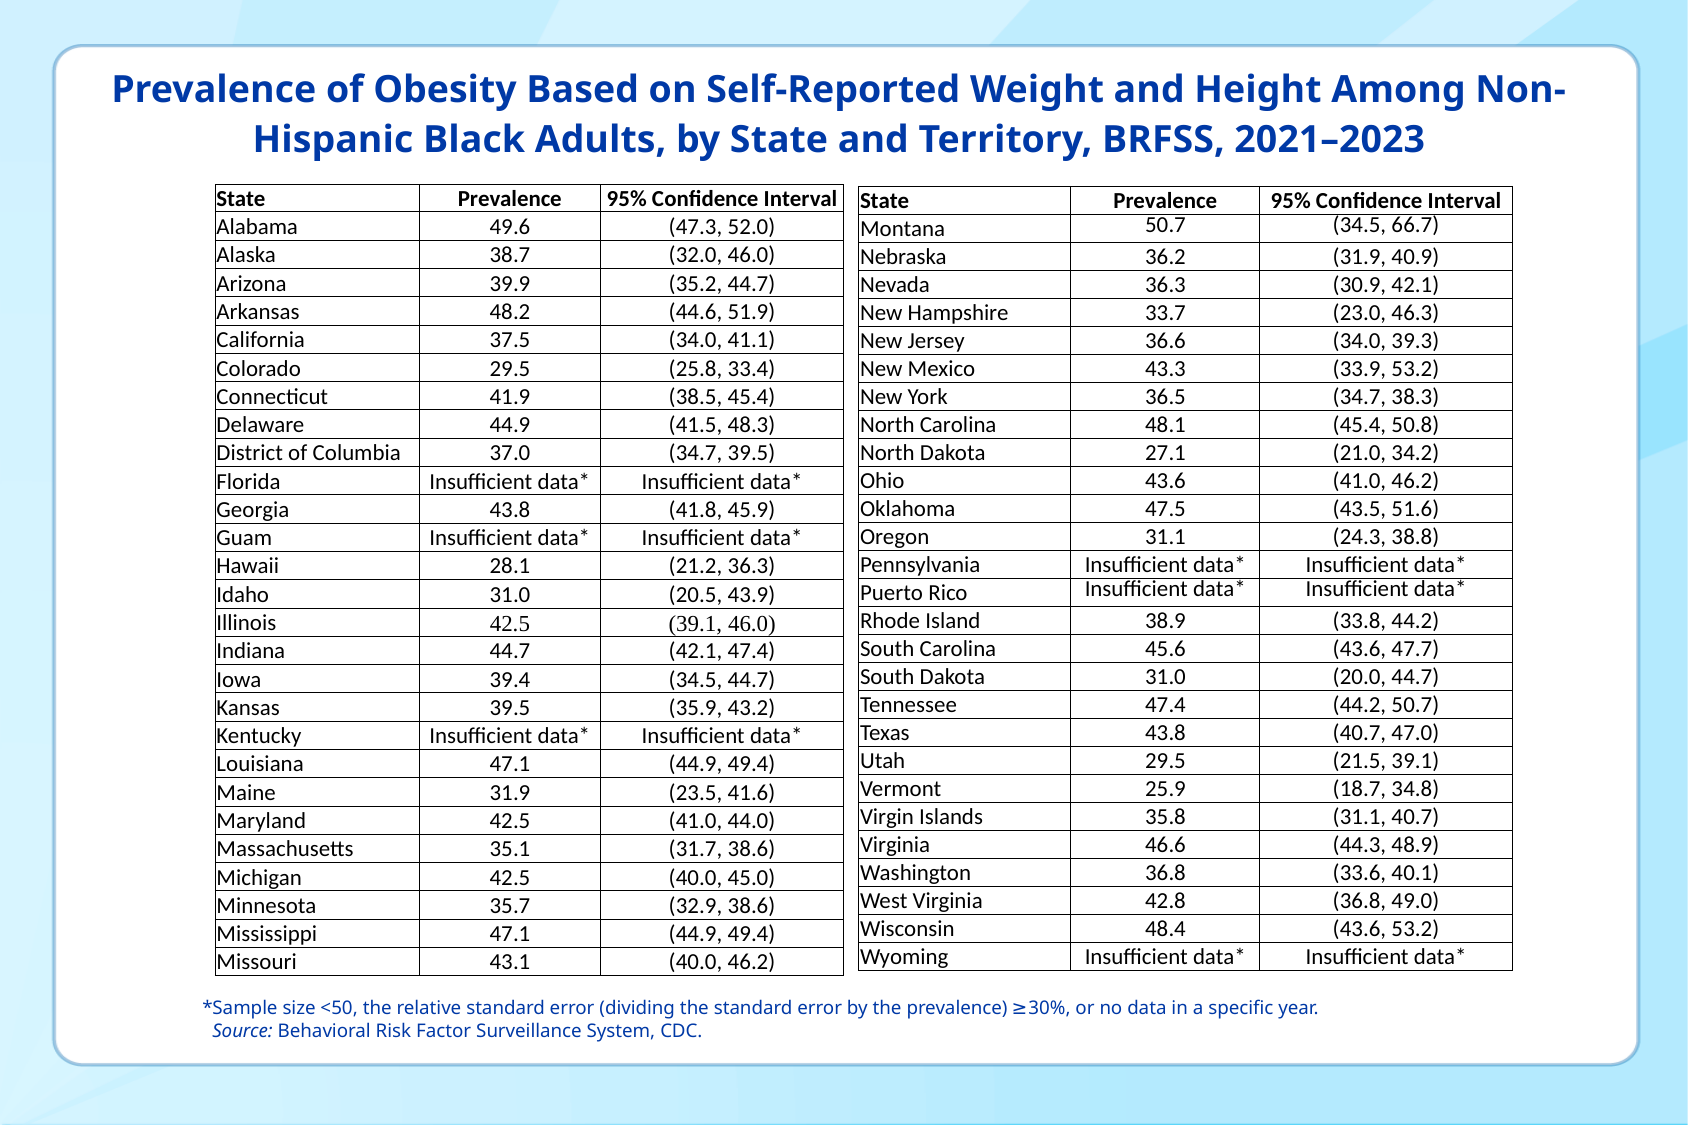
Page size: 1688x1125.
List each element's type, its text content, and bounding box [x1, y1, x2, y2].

table_cell New Jersey [859, 327, 1070, 354]
table_cell (41.5, 48.3) [601, 410, 843, 438]
table_cell California [216, 326, 419, 353]
table_cell 29.5 [420, 354, 600, 381]
table_cell (41.0, 44.0) [601, 807, 843, 834]
table_cell Utah [859, 747, 1070, 774]
table_cell Oregon [859, 523, 1070, 550]
table_cell Kentucky [216, 722, 419, 749]
table_cell District of Columbia [216, 439, 419, 466]
table_cell Iowa [216, 665, 419, 692]
table_cell Maryland [216, 807, 419, 834]
table_cell 29.5 [1071, 747, 1259, 774]
table_cell Delaware [216, 410, 419, 438]
table_header 95% Confidence Interval [1260, 187, 1512, 214]
table_cell (18.7, 34.8) [1260, 775, 1512, 802]
table_cell (20.5, 43.9) [601, 580, 843, 608]
table_cell (45.4, 50.8) [1260, 411, 1512, 438]
table_cell Idaho [216, 580, 419, 608]
table_cell Missouri [216, 948, 419, 975]
table_cell 42.8 [1071, 887, 1259, 914]
table_cell (25.8, 33.4) [601, 354, 843, 381]
table_cell 48.1 [1071, 411, 1259, 438]
table_cell 39.9 [420, 269, 600, 296]
table_cell (31.7, 38.6) [601, 835, 843, 862]
table_cell 31.0 [420, 580, 600, 608]
table_cell Massachusetts [216, 835, 419, 862]
table_cell 36.2 [1071, 243, 1259, 270]
table_cell 45.6 [1071, 635, 1259, 662]
table_cell (23.5, 41.6) [601, 778, 843, 806]
table_cell 37.5 [420, 326, 600, 353]
table_cell Hawaii [216, 552, 419, 579]
table_cell (21.2, 36.3) [601, 552, 843, 579]
table_cell 37.0 [420, 439, 600, 466]
table_cell Wisconsin [859, 915, 1070, 942]
table_cell 31.0 [1071, 663, 1259, 690]
table_cell (35.2, 44.7) [601, 269, 843, 296]
table_cell Wyoming [859, 943, 1070, 970]
table_cell 43.1 [420, 948, 600, 975]
table_cell (36.8, 49.0) [1260, 887, 1512, 914]
table_cell Nebraska [859, 243, 1070, 270]
table_cell Florida [216, 467, 419, 494]
table_cell (34.5, 66.7) [1260, 215, 1512, 242]
table_cell (24.3, 38.8) [1260, 523, 1512, 550]
table_cell New York [859, 383, 1070, 410]
table_cell Insufficient data* [1260, 579, 1512, 606]
table_cell Oklahoma [859, 495, 1070, 522]
table_cell (33.9, 53.2) [1260, 355, 1512, 382]
table_cell West Virginia [859, 887, 1070, 914]
table_cell (30.9, 42.1) [1260, 271, 1512, 298]
table_cell Insufficient data* [1260, 943, 1512, 970]
table_cell Maine [216, 778, 419, 806]
table_cell (44.3, 48.9) [1260, 831, 1512, 858]
table_cell 43.6 [1071, 467, 1259, 494]
table_cell (47.3, 52.0) [601, 212, 843, 240]
table_cell (44.6, 51.9) [601, 297, 843, 325]
table_header 95% Confidence Interval [601, 185, 843, 211]
table_cell 47.1 [420, 920, 600, 947]
table_cell (44.9, 49.4) [601, 750, 843, 777]
table_cell Connecticut [216, 382, 419, 409]
picture [0, 0, 1688, 1125]
table_cell 35.1 [420, 835, 600, 862]
table_cell (40.0, 45.0) [601, 863, 843, 890]
table_cell 42.5 [420, 863, 600, 890]
table_cell Georgia [216, 495, 419, 523]
table_cell Insufficient data* [1071, 579, 1259, 606]
table_cell Illinois [216, 609, 419, 636]
table_cell Kansas [216, 693, 419, 721]
table_cell South Dakota [859, 663, 1070, 690]
table_cell 44.9 [420, 410, 600, 438]
table_cell Insufficient data* [420, 467, 600, 494]
table_cell Guam [216, 524, 419, 551]
table_cell North Carolina [859, 411, 1070, 438]
table_cell 50.7 [1071, 215, 1259, 242]
table_cell Insufficient data* [601, 524, 843, 551]
table_cell 42.5 [420, 807, 600, 834]
table_cell (20.0, 44.7) [1260, 663, 1512, 690]
table_cell (38.5, 45.4) [601, 382, 843, 409]
table_cell Puerto Rico [859, 579, 1070, 606]
table_cell Ohio [859, 467, 1070, 494]
table_cell Virgin Islands [859, 803, 1070, 830]
table_cell Montana [859, 215, 1070, 242]
table_cell 33.7 [1071, 299, 1259, 326]
table_cell North Dakota [859, 439, 1070, 466]
table_cell 38.9 [1071, 607, 1259, 634]
table_cell (40.7, 47.0) [1260, 719, 1512, 746]
table_header State [859, 187, 1070, 214]
table_cell 42.5 [420, 609, 600, 636]
table_cell (31.1, 40.7) [1260, 803, 1512, 830]
table_cell Rhode Island [859, 607, 1070, 634]
table_cell (34.7, 39.5) [601, 439, 843, 466]
table_cell (44.2, 50.7) [1260, 691, 1512, 718]
table_header Prevalence [1071, 187, 1259, 214]
table_header Prevalence [420, 185, 600, 211]
table_cell 48.4 [1071, 915, 1259, 942]
table_cell (34.0, 41.1) [601, 326, 843, 353]
table_cell Minnesota [216, 891, 419, 919]
table_cell 47.4 [1071, 691, 1259, 718]
table_cell (41.0, 46.2) [1260, 467, 1512, 494]
table_cell Washington [859, 859, 1070, 886]
table_cell Insufficient data* [601, 467, 843, 494]
table_cell Louisiana [216, 750, 419, 777]
table_cell 44.7 [420, 637, 600, 664]
table_cell Michigan [216, 863, 419, 890]
table_cell (33.8, 44.2) [1260, 607, 1512, 634]
table_cell New Hampshire [859, 299, 1070, 326]
table_cell 43.8 [1071, 719, 1259, 746]
table_cell Vermont [859, 775, 1070, 802]
table_cell 36.6 [1071, 327, 1259, 354]
table_cell 48.2 [420, 297, 600, 325]
table_header State [216, 185, 419, 211]
title Prevalence of Obesity Based on Self-Reported Weight and Height Among Non-Hispanic Black Adults, by State and Territory, BRFSS, 2021–2023 [53, 41, 1626, 168]
table_cell (44.9, 49.4) [601, 920, 843, 947]
table_cell 39.4 [420, 665, 600, 692]
table_cell (31.9, 40.9) [1260, 243, 1512, 270]
table_cell Nevada [859, 271, 1070, 298]
table_cell (32.0, 46.0) [601, 241, 843, 268]
table_cell 36.3 [1071, 271, 1259, 298]
table_cell 46.6 [1071, 831, 1259, 858]
table_cell Pennsylvania [859, 551, 1070, 578]
table_cell 49.6 [420, 212, 600, 240]
table_cell (34.0, 39.3) [1260, 327, 1512, 354]
table_cell Mississippi [216, 920, 419, 947]
table_cell 39.5 [420, 693, 600, 721]
table_cell Virginia [859, 831, 1070, 858]
table_cell (34.5, 44.7) [601, 665, 843, 692]
table_cell 47.1 [420, 750, 600, 777]
table_cell 31.9 [420, 778, 600, 806]
table_cell (43.6, 53.2) [1260, 915, 1512, 942]
table_cell 28.1 [420, 552, 600, 579]
table_cell (40.0, 46.2) [601, 948, 843, 975]
table_cell South Carolina [859, 635, 1070, 662]
table_cell (43.5, 51.6) [1260, 495, 1512, 522]
table_cell Tennessee [859, 691, 1070, 718]
table_cell 43.3 [1071, 355, 1259, 382]
table_cell Texas [859, 719, 1070, 746]
table_cell 35.8 [1071, 803, 1259, 830]
table_cell (32.9, 38.6) [601, 891, 843, 919]
table_cell Colorado [216, 354, 419, 381]
table_cell 25.9 [1071, 775, 1259, 802]
table_cell (21.5, 39.1) [1260, 747, 1512, 774]
table_cell Alaska [216, 241, 419, 268]
table_cell Insufficient data* [420, 524, 600, 551]
table_cell Insufficient data* [1071, 551, 1259, 578]
table_cell (41.8, 45.9) [601, 495, 843, 523]
table_cell 36.5 [1071, 383, 1259, 410]
table_cell 47.5 [1071, 495, 1259, 522]
table_cell 36.8 [1071, 859, 1259, 886]
table_cell Insufficient data* [420, 722, 600, 749]
table_cell 38.7 [420, 241, 600, 268]
table_cell (35.9, 43.2) [601, 693, 843, 721]
table_cell (39.1, 46.0) [601, 609, 843, 636]
table_cell 31.1 [1071, 523, 1259, 550]
table_cell Insufficient data* [1071, 943, 1259, 970]
table_cell Insufficient data* [1260, 551, 1512, 578]
table_cell 41.9 [420, 382, 600, 409]
table_cell (33.6, 40.1) [1260, 859, 1512, 886]
table_cell 35.7 [420, 891, 600, 919]
table_cell 43.8 [420, 495, 600, 523]
table_cell Arizona [216, 269, 419, 296]
table_cell Arkansas [216, 297, 419, 325]
table_cell (21.0, 34.2) [1260, 439, 1512, 466]
table_cell 27.1 [1071, 439, 1259, 466]
table_cell (42.1, 47.4) [601, 637, 843, 664]
table_cell (43.6, 47.7) [1260, 635, 1512, 662]
table_cell Alabama [216, 212, 419, 240]
table_cell (34.7, 38.3) [1260, 383, 1512, 410]
table_cell (23.0, 46.3) [1260, 299, 1512, 326]
list *Sample size <50, the relative standard error (dividing the standard error by the prevalence) ≥30%, or no data in a specific year. Source: Behavioral Risk Factor Surveillance System, CDC. [131, 915, 1651, 1104]
table_cell New Mexico [859, 355, 1070, 382]
table_cell Indiana [216, 637, 419, 664]
table_cell Insufficient data* [601, 722, 843, 749]
